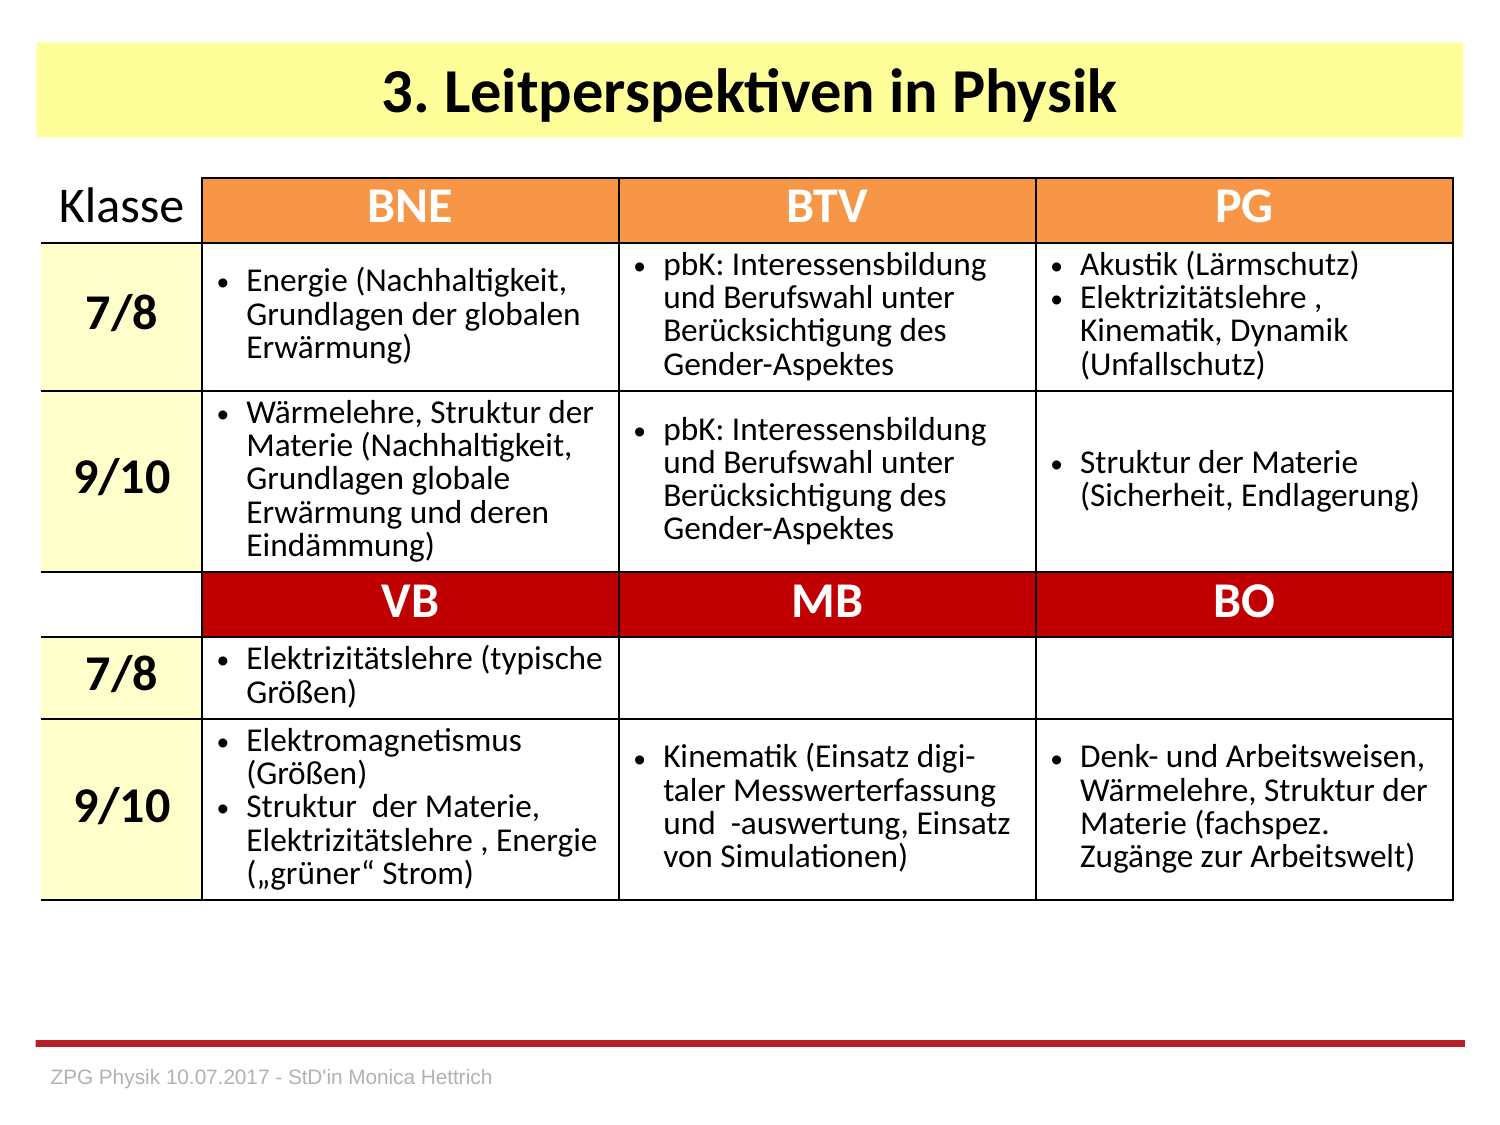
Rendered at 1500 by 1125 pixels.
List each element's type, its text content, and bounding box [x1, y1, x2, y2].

table_cell VB [203, 573, 618, 636]
footer ZPG Physik 10.07.2017 - StD'in Monica Hettrich [35, 1045, 768, 1106]
table_cell [1037, 638, 1452, 718]
table_header BTV [620, 179, 1035, 242]
table_cell 9/10 [41, 720, 201, 899]
table_cell Energie (Nachhaltigkeit, Grundlagen der globalen Erwärmung) [203, 244, 618, 390]
table_cell Kinematik (Einsatz digi-taler Messwerterfassung und -auswertung, Einsatz von Simulationen) [620, 720, 1035, 899]
table_cell Struktur der Materie (Sicherheit, Endlagerung) [1037, 392, 1452, 571]
title 3. Leitperspektiven in Physik [41, 42, 1459, 149]
table_cell pbK: Interessensbildung und Berufswahl unter Berücksichtigung des Gender-Aspektes [620, 244, 1035, 390]
table_cell MB [620, 573, 1035, 636]
table_cell [41, 573, 201, 636]
table_cell 7/8 [41, 638, 201, 718]
table_header BNE [203, 179, 618, 242]
table_cell 9/10 [41, 392, 201, 571]
table_header Klasse [41, 178, 201, 242]
table_header PG [1037, 179, 1452, 242]
table_cell Elektrizitätslehre (typische Größen) [203, 638, 618, 718]
table_cell BO [1037, 573, 1452, 636]
table_cell Elektromagnetismus (Größen) Struktur der Materie, Elektrizitätslehre , Energie („grüner“ Strom) [203, 720, 618, 899]
table_cell Denk- und Arbeitsweisen, Wärmelehre, Struktur der Materie (fachspez. Zugänge zur Arbeitswelt) [1037, 720, 1452, 899]
table_cell 7/8 [41, 244, 201, 390]
table_cell [620, 638, 1035, 718]
table_cell pbK: Interessensbildung und Berufswahl unter Berücksichtigung des Gender-Aspektes [620, 392, 1035, 571]
table_cell Akustik (Lärmschutz) Elektrizitätslehre , Kinematik, Dynamik (Unfallschutz) [1037, 244, 1452, 390]
table_cell Wärmelehre, Struktur der Materie (Nachhaltigkeit, Grundlagen globale Erwärmung und deren Eindämmung) [203, 392, 618, 571]
